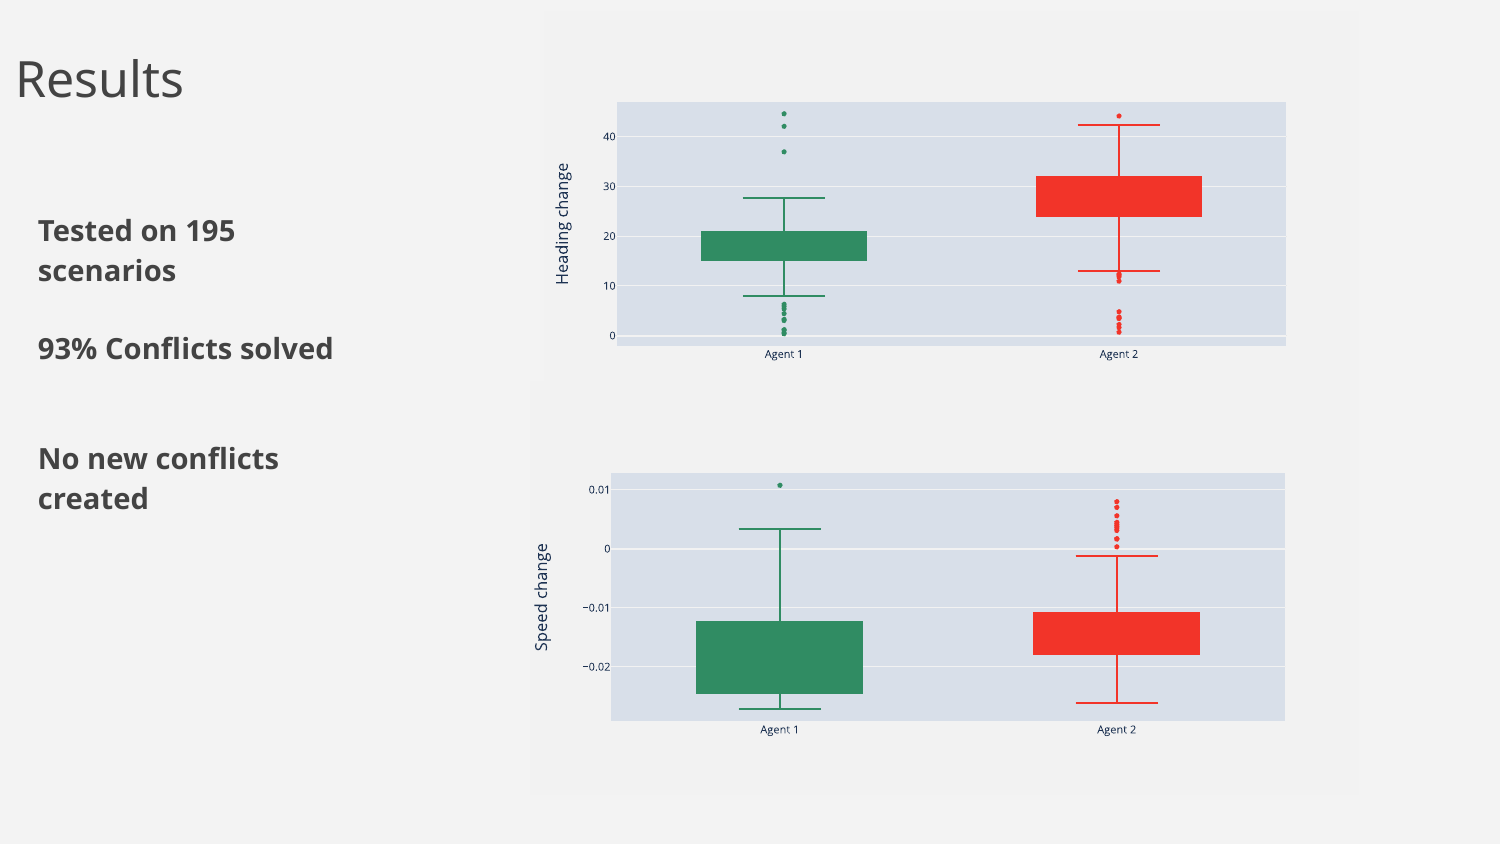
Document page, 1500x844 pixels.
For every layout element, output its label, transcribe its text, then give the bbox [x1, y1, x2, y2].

text_box No new conflicts created [0, 419, 382, 502]
subtitle 93% Conflicts solved [0, 310, 382, 392]
picture [530, 10, 1361, 797]
text_box Tested on 195 scenarios [0, 191, 382, 274]
title Results [0, 32, 486, 192]
